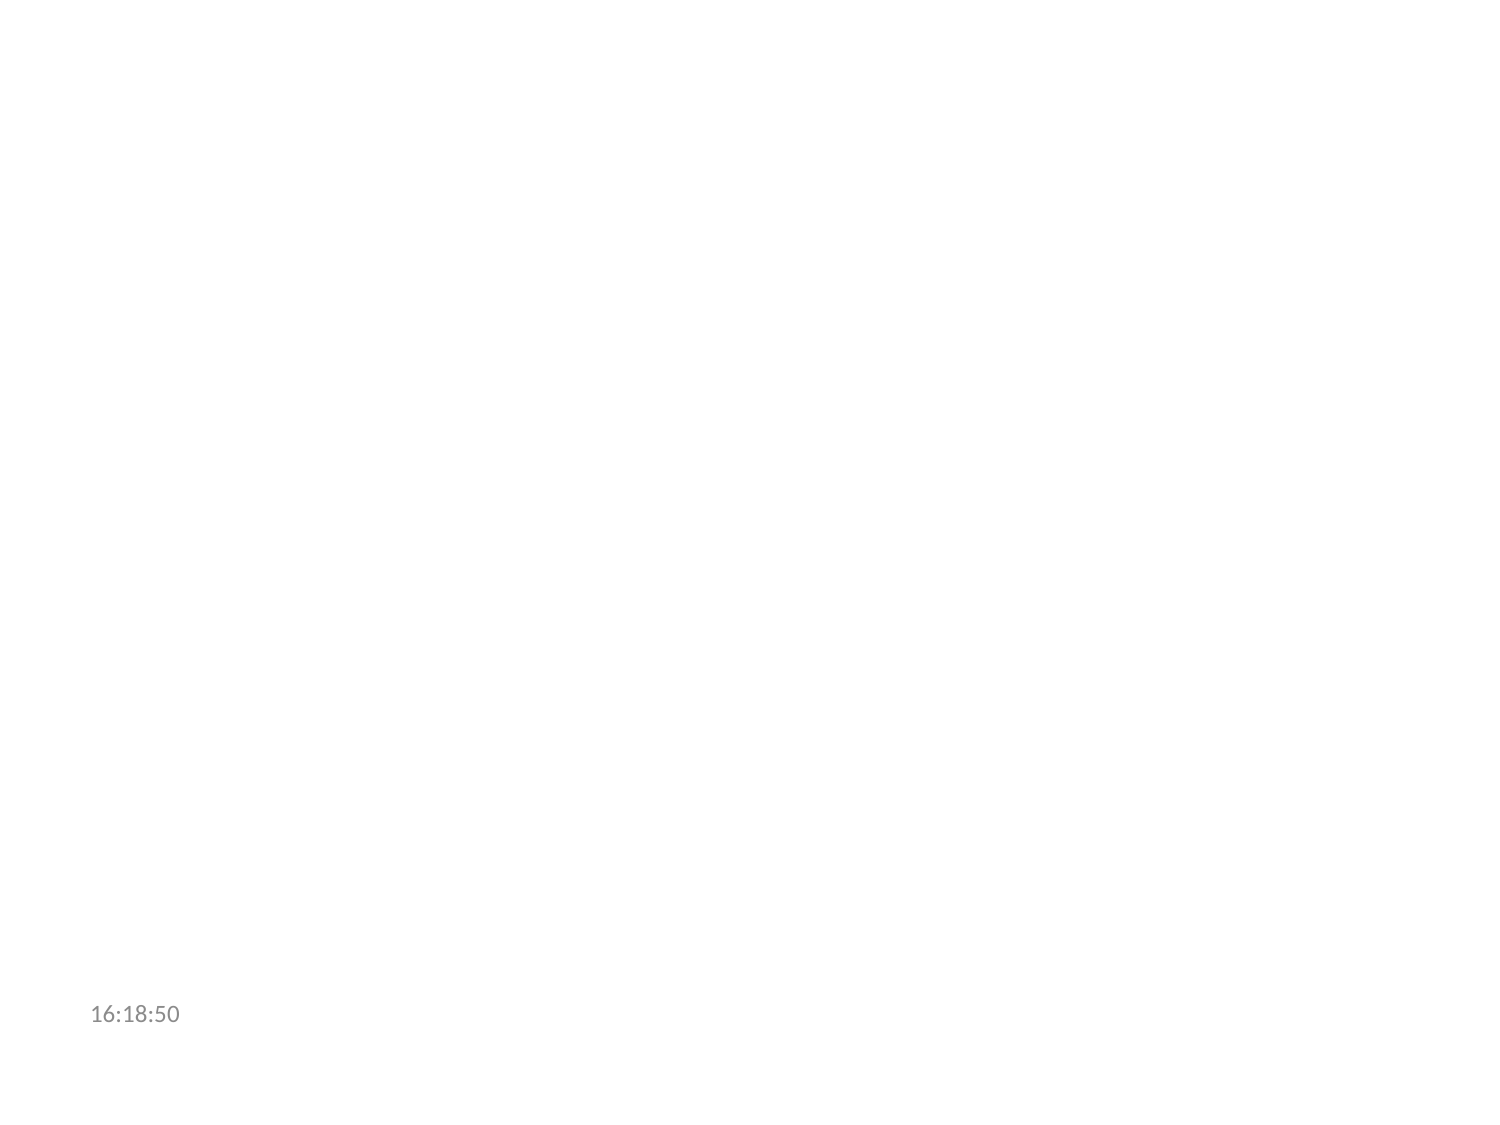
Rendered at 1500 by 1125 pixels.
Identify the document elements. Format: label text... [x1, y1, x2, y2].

text_box 15:35:09 [75, 982, 425, 1043]
